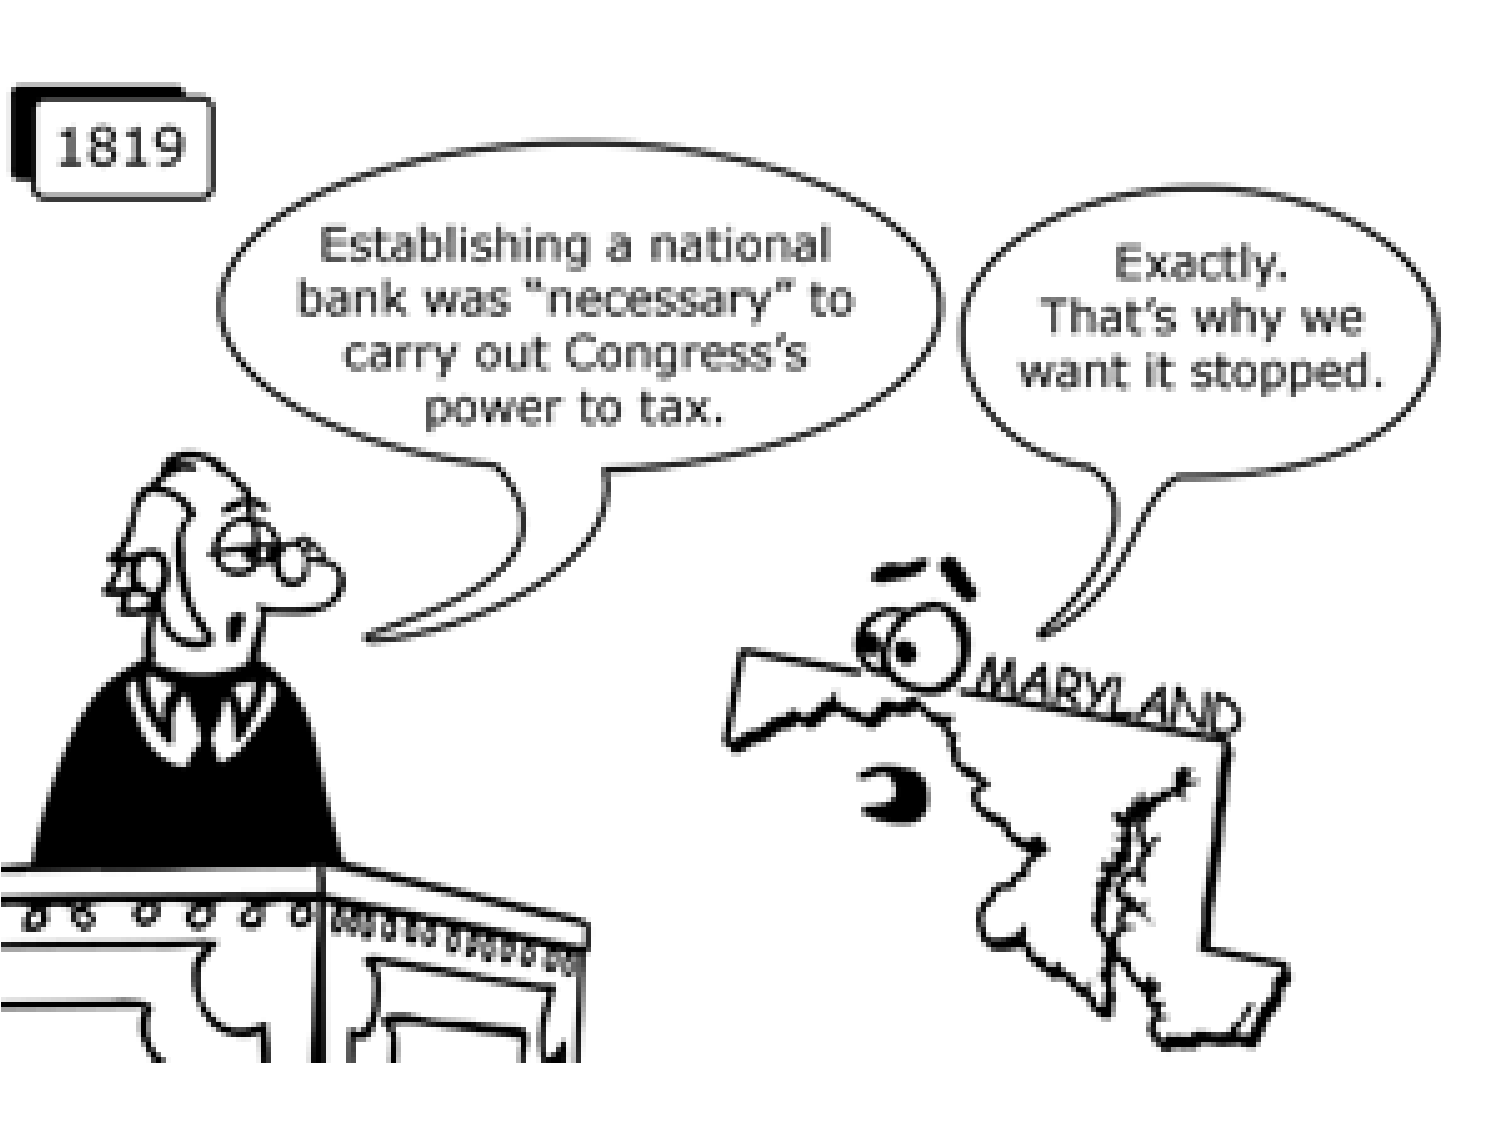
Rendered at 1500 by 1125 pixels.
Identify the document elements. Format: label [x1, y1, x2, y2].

picture [0, 62, 1500, 1063]
